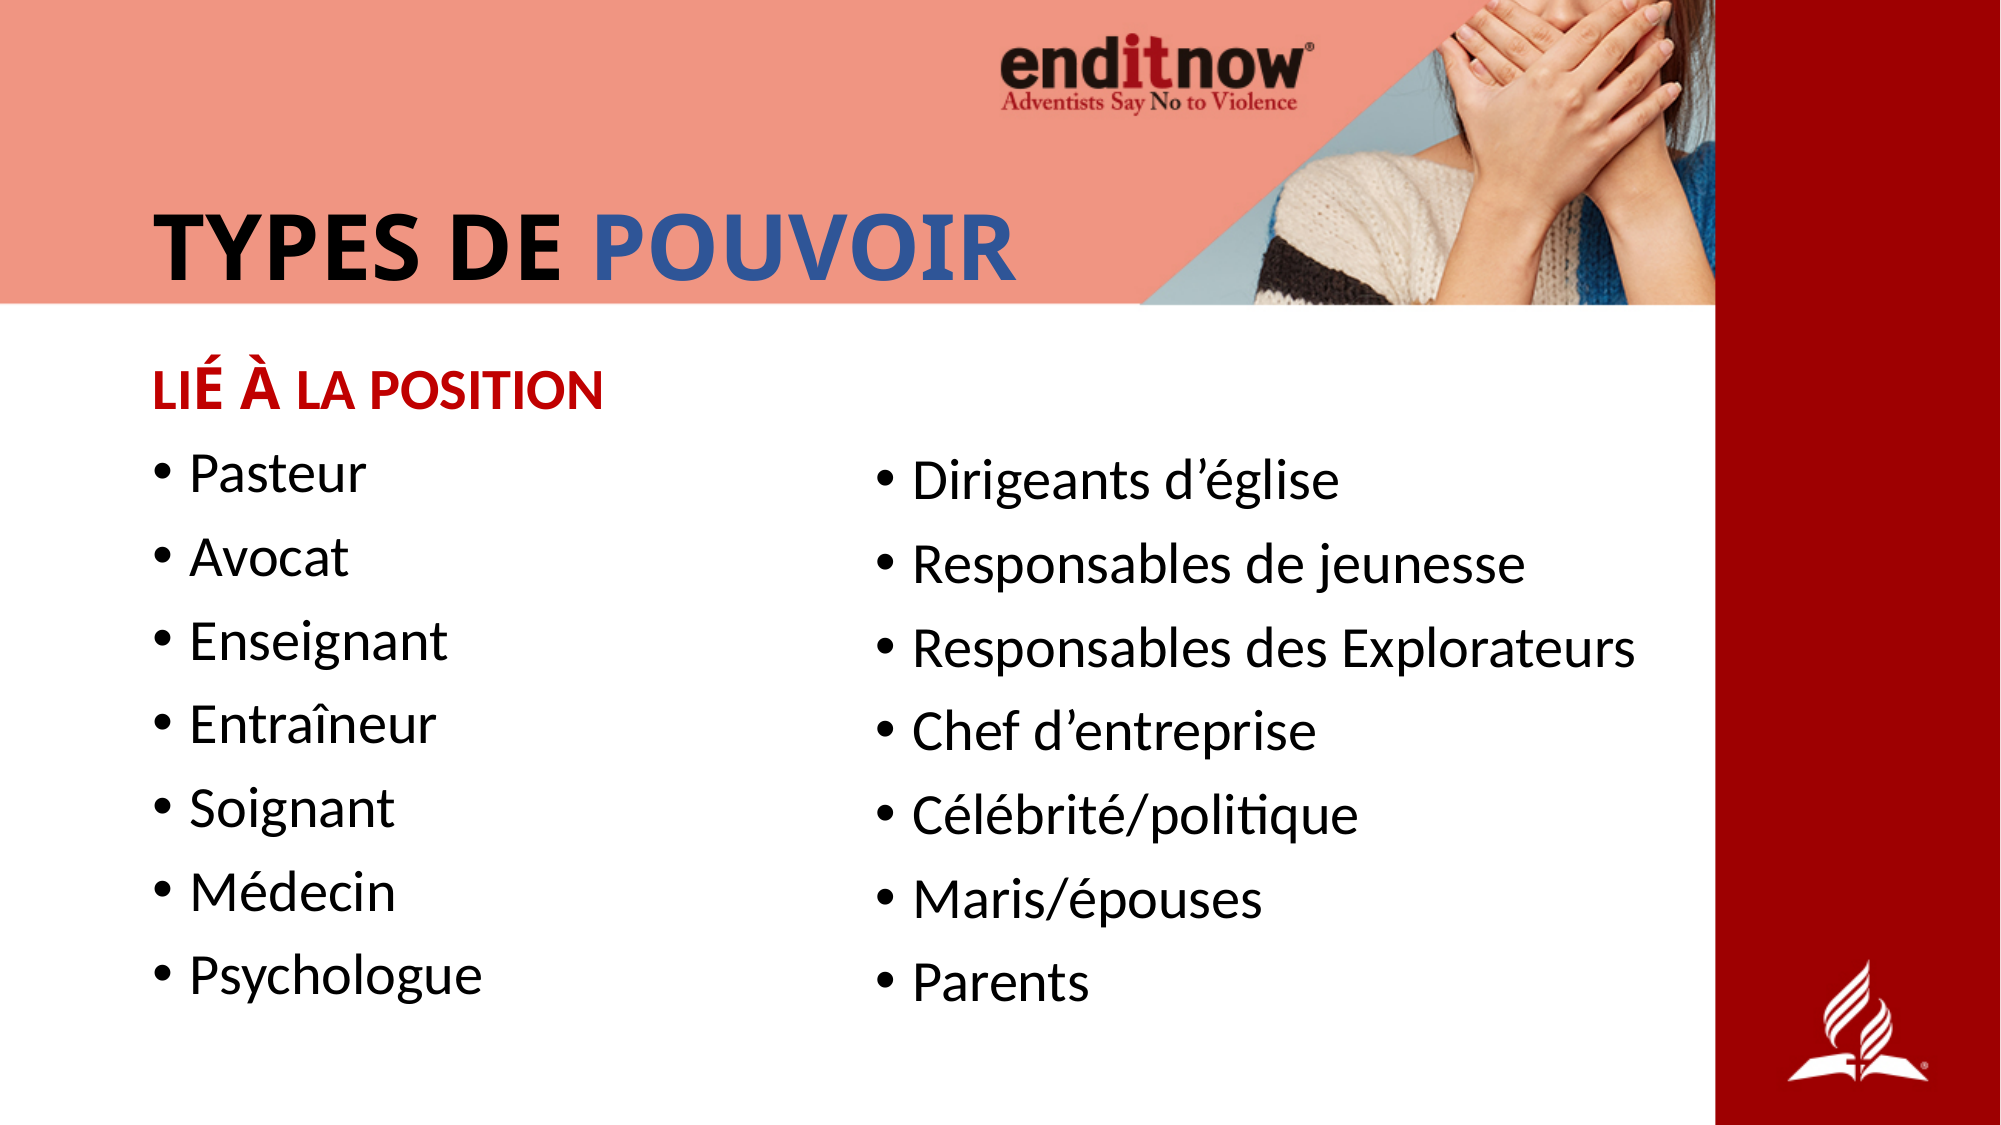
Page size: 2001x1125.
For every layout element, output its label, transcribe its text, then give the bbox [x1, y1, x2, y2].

picture [0, 0, 2001, 1125]
title TYPES DE POUVOIR [137, 142, 1653, 360]
list LIÉ À LA POSITION Pasteur Avocat Enseignant Entraîneur Soignant Médecin Psychologue [137, 351, 831, 1066]
list Dirigeants d’église Responsables de jeunesse Responsables des Explorateurs Chef d’entreprise Célébrité/politique Maris/épouses Parents [860, 351, 1711, 1066]
